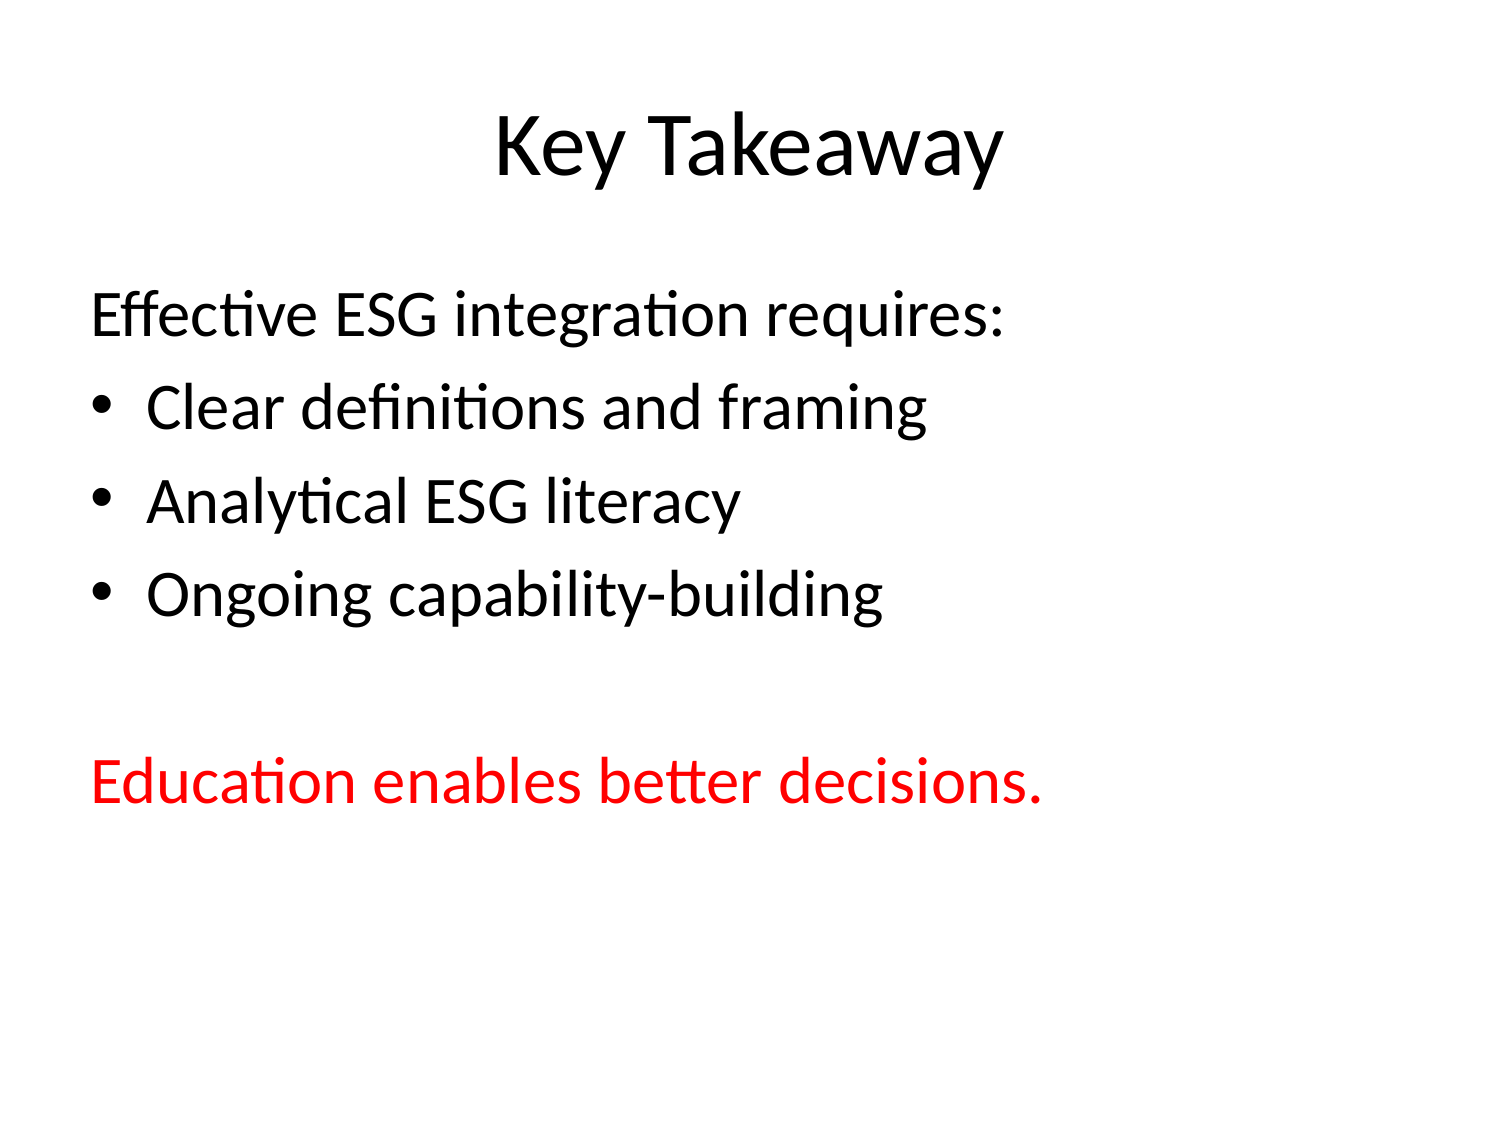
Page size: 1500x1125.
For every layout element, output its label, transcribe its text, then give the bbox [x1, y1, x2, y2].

list Effective ESG integration requires: Clear definitions and framing Analytical ESG literacy Ongoing capability-building Education enables better decisions. [75, 262, 1425, 1005]
title Key Takeaway [75, 45, 1425, 233]
